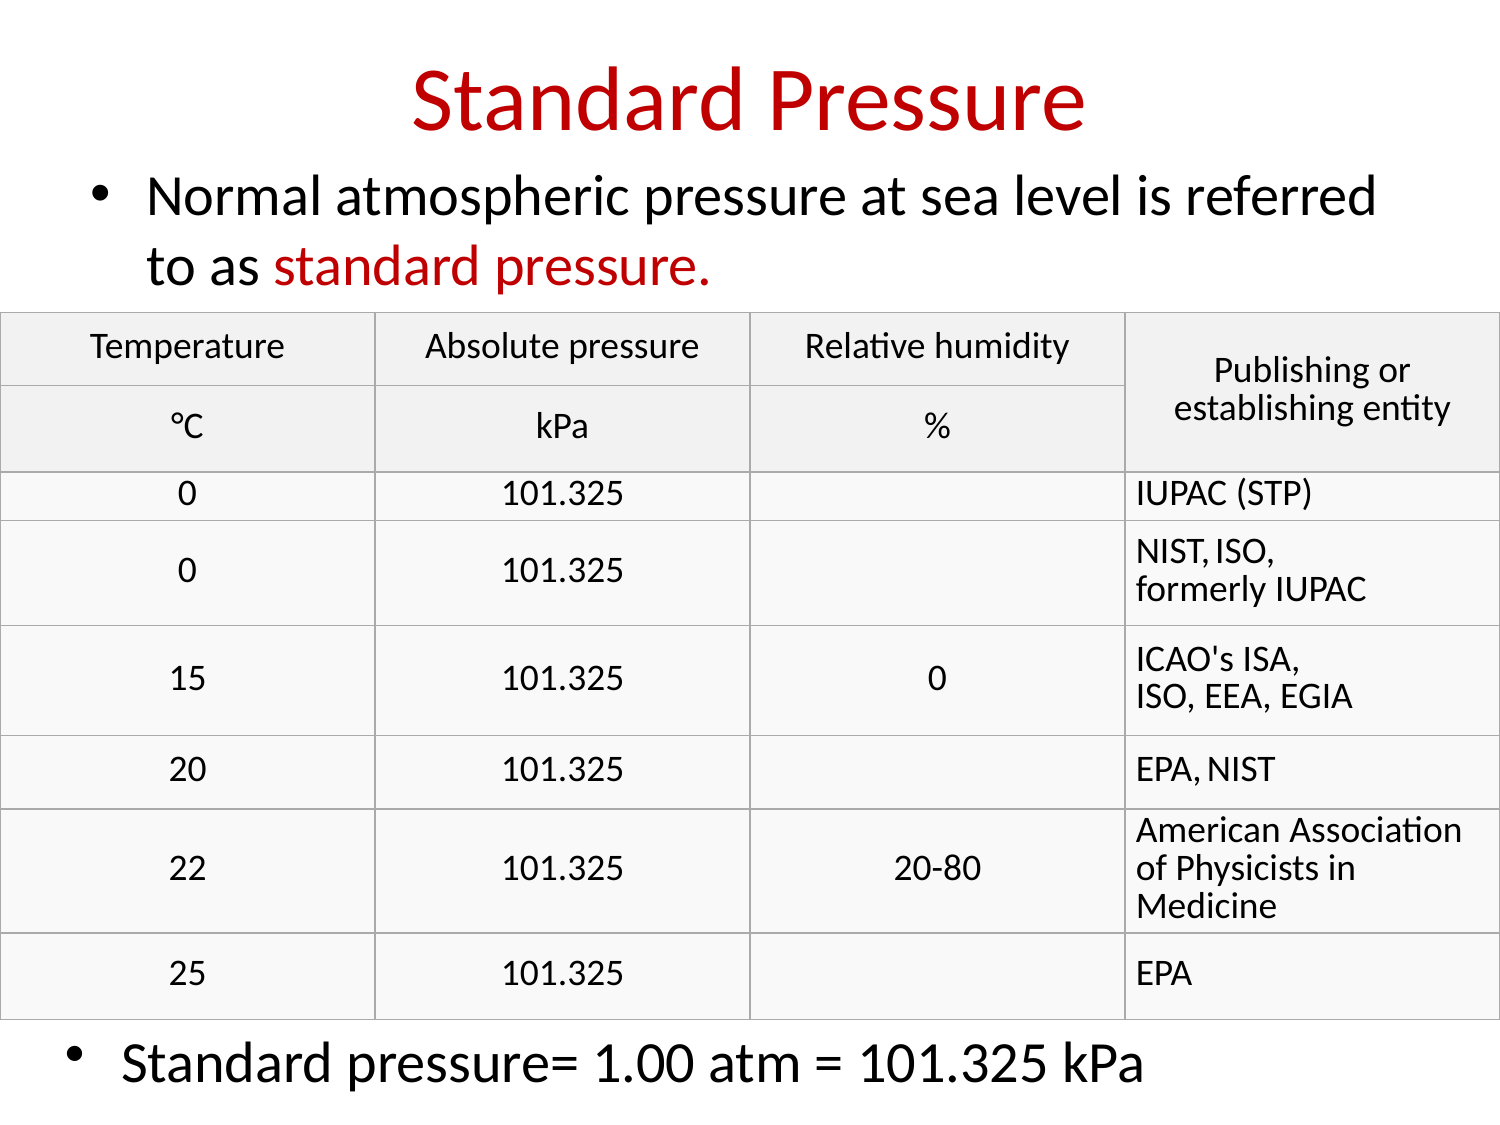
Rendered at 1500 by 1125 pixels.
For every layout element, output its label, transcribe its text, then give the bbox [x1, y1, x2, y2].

table_header Relative humidity [751, 313, 1124, 385]
table_cell 101.325 [376, 934, 749, 1019]
table_cell 0 [751, 626, 1124, 735]
table_cell EPA [1126, 934, 1499, 1019]
table_cell °C [1, 386, 374, 471]
table_cell 101.325 [376, 521, 749, 625]
title Standard Pressure [75, 0, 1425, 188]
table_cell 0 [1, 473, 374, 520]
table_cell % [751, 386, 1124, 471]
table_cell [751, 934, 1124, 1019]
table_cell NIST, ISO, formerly IUPAC [1126, 521, 1499, 625]
table_cell 25 [1, 934, 374, 1019]
table_header Temperature [1, 313, 374, 385]
list Normal atmospheric pressure at sea level is referred to as standard pressure. [75, 149, 1413, 312]
table_cell [751, 736, 1124, 808]
table_cell 20-80 [751, 810, 1124, 932]
table_cell IUPAC (STP) [1126, 473, 1499, 520]
table_cell 22 [1, 810, 374, 932]
table_cell 101.325 [376, 810, 749, 932]
table_cell 101.325 [376, 736, 749, 808]
table_cell American Association of Physicists in Medicine [1126, 810, 1499, 932]
table_cell 0 [1, 521, 374, 625]
table_cell 20 [1, 736, 374, 808]
table_cell [751, 521, 1124, 625]
table_header Absolute pressure [376, 313, 749, 385]
text_box Standard pressure= 1.00 atm = 101.325 kPa [50, 1024, 1438, 1100]
table_cell 101.325 [376, 473, 749, 520]
table_cell ICAO's ISA, ISO, EEA, EGIA [1126, 626, 1499, 735]
table_header Publishing or establishing entity [1126, 313, 1499, 471]
table_cell kPa [376, 386, 749, 471]
table_cell 15 [1, 626, 374, 735]
table_cell [751, 473, 1124, 520]
table_cell 101.325 [376, 626, 749, 735]
table_cell EPA, NIST [1126, 736, 1499, 808]
